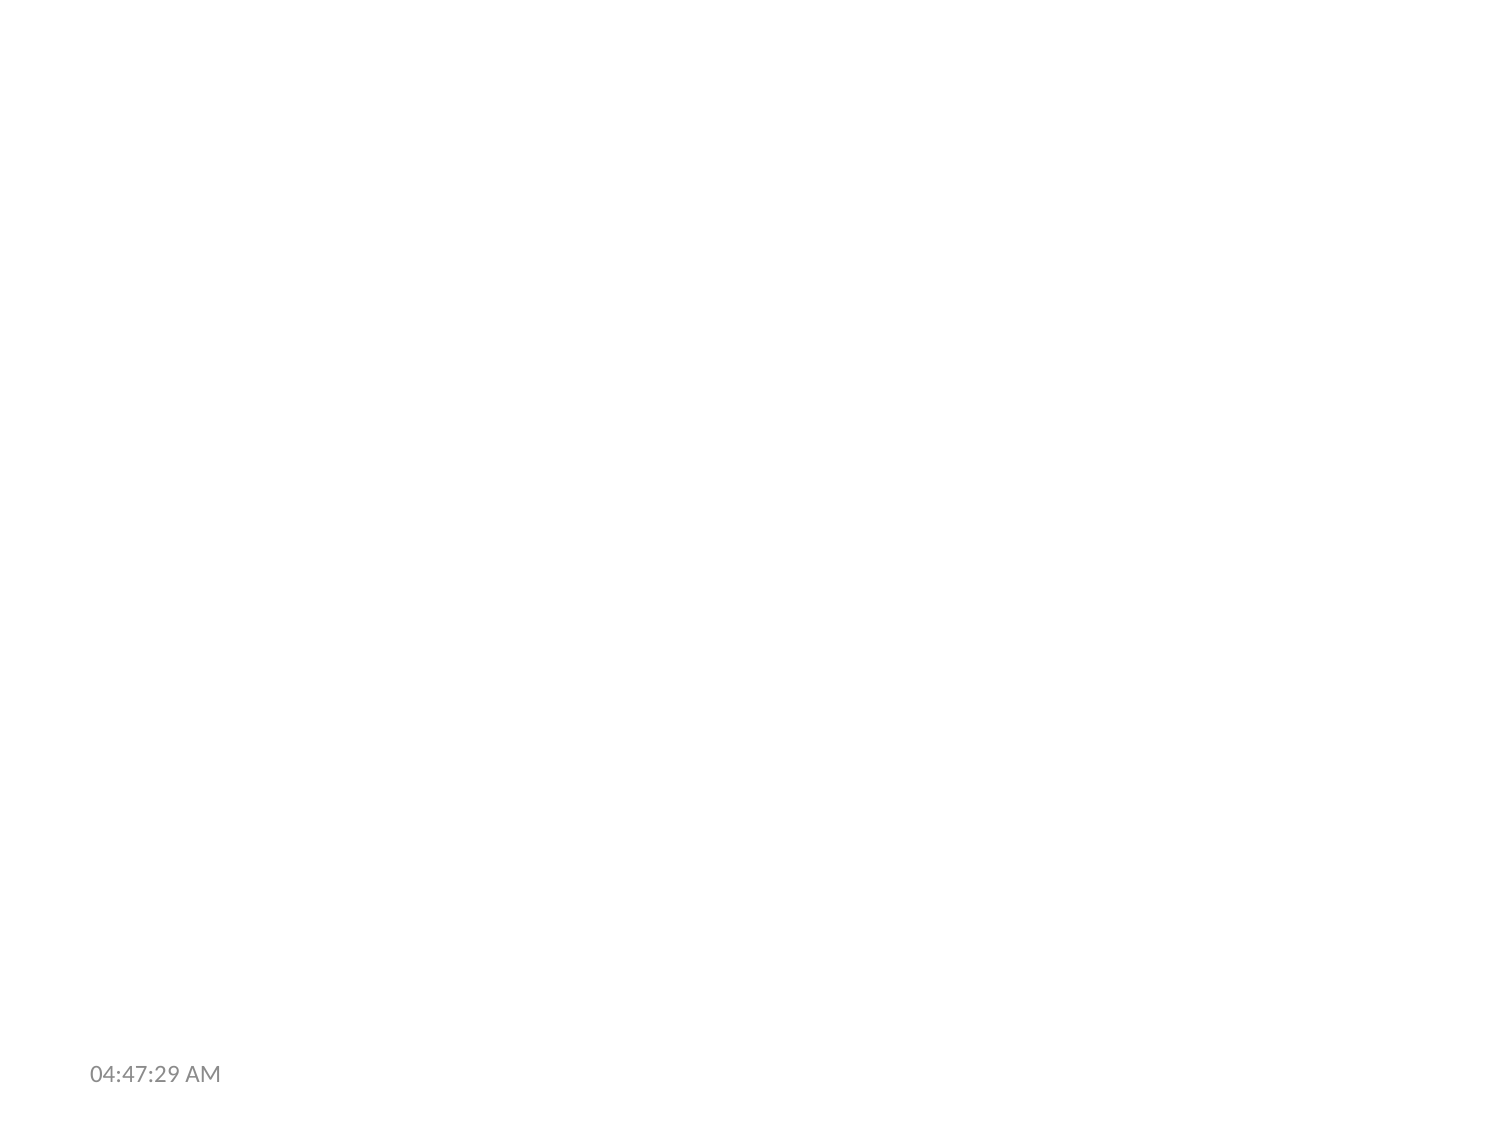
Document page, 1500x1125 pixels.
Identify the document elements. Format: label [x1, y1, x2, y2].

slide_number [75, 1042, 425, 1103]
